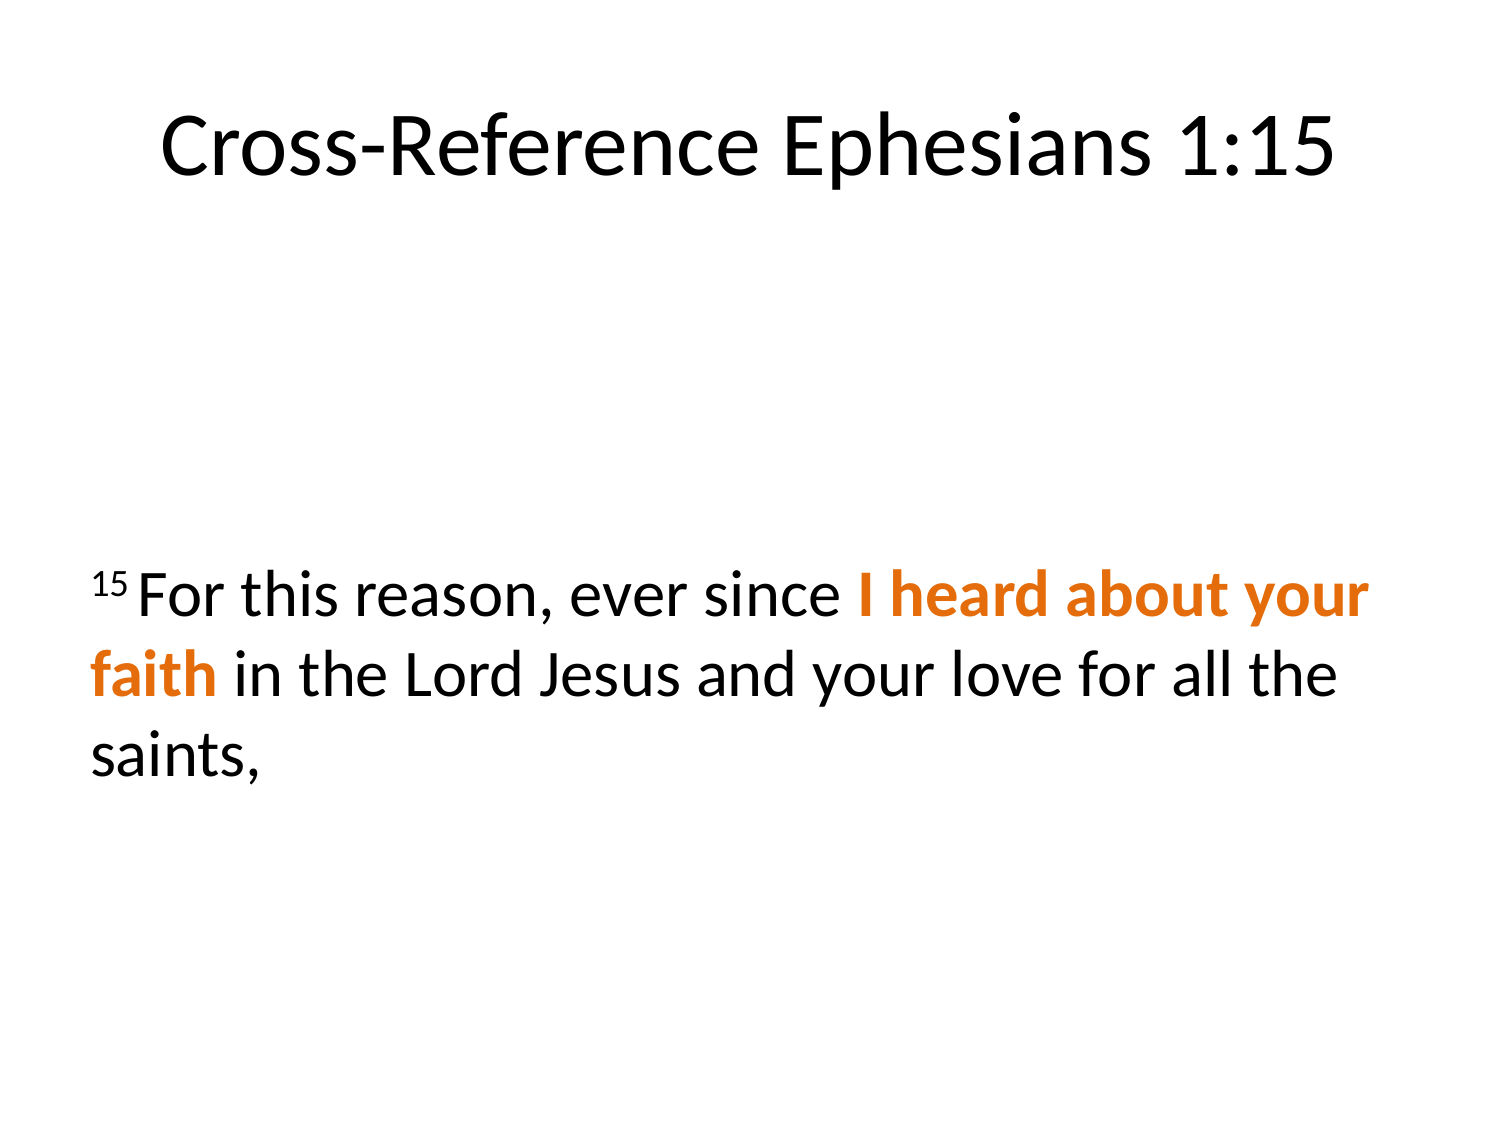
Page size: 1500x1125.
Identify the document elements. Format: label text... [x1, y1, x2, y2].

list 15 For this reason, ever since I heard about your faith in the Lord Jesus and your love for all the saints, [75, 262, 1425, 1005]
title Cross-Reference Ephesians 1:15 [75, 45, 1425, 233]
